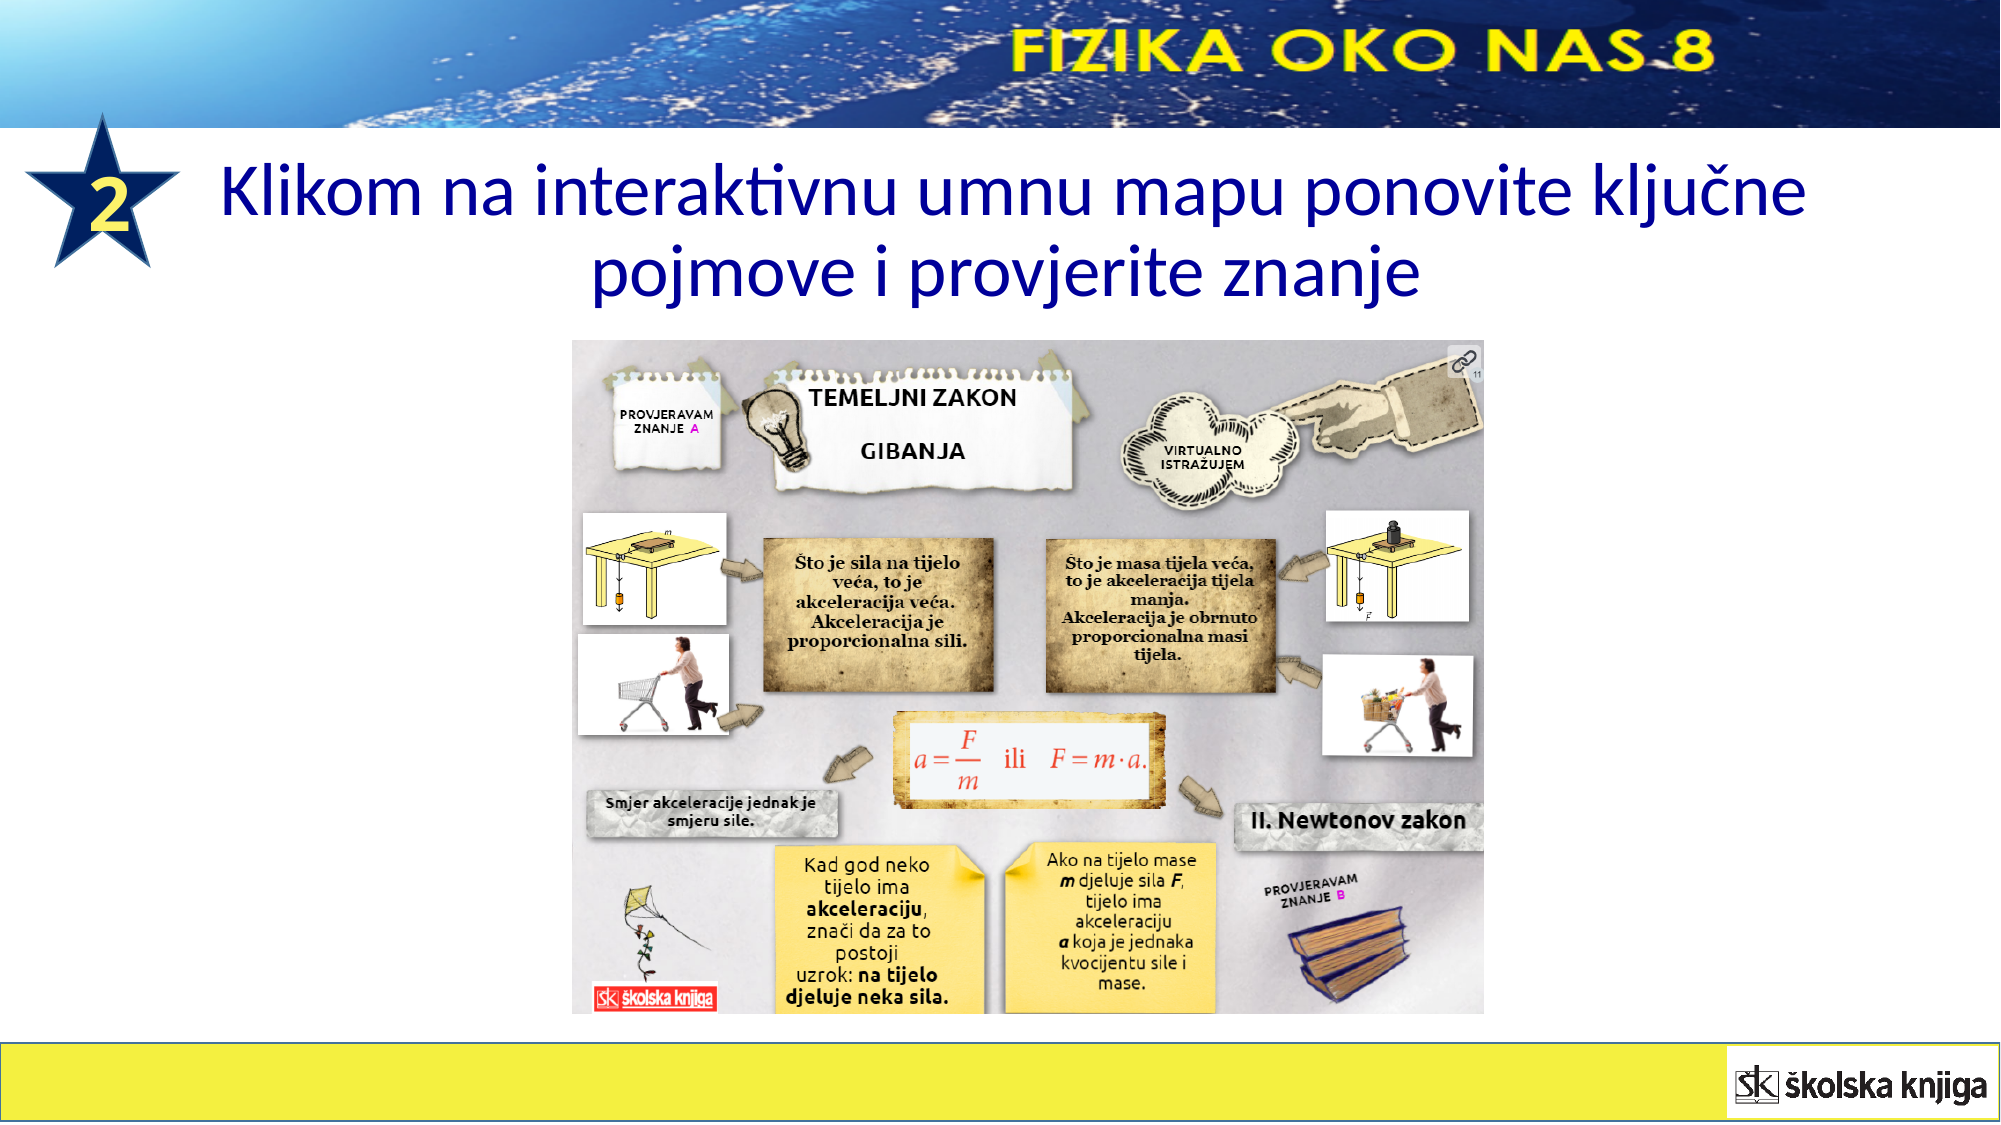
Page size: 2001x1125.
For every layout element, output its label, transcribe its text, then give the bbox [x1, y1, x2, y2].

title Klikom na interaktivnu umnu mapu ponovite ključne pojmove i provjerite znanje [177, 123, 1853, 341]
text_box 2 [24, 111, 177, 269]
picture [0, 0, 2000, 128]
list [572, 340, 1484, 1014]
picture [1727, 1046, 1998, 1118]
